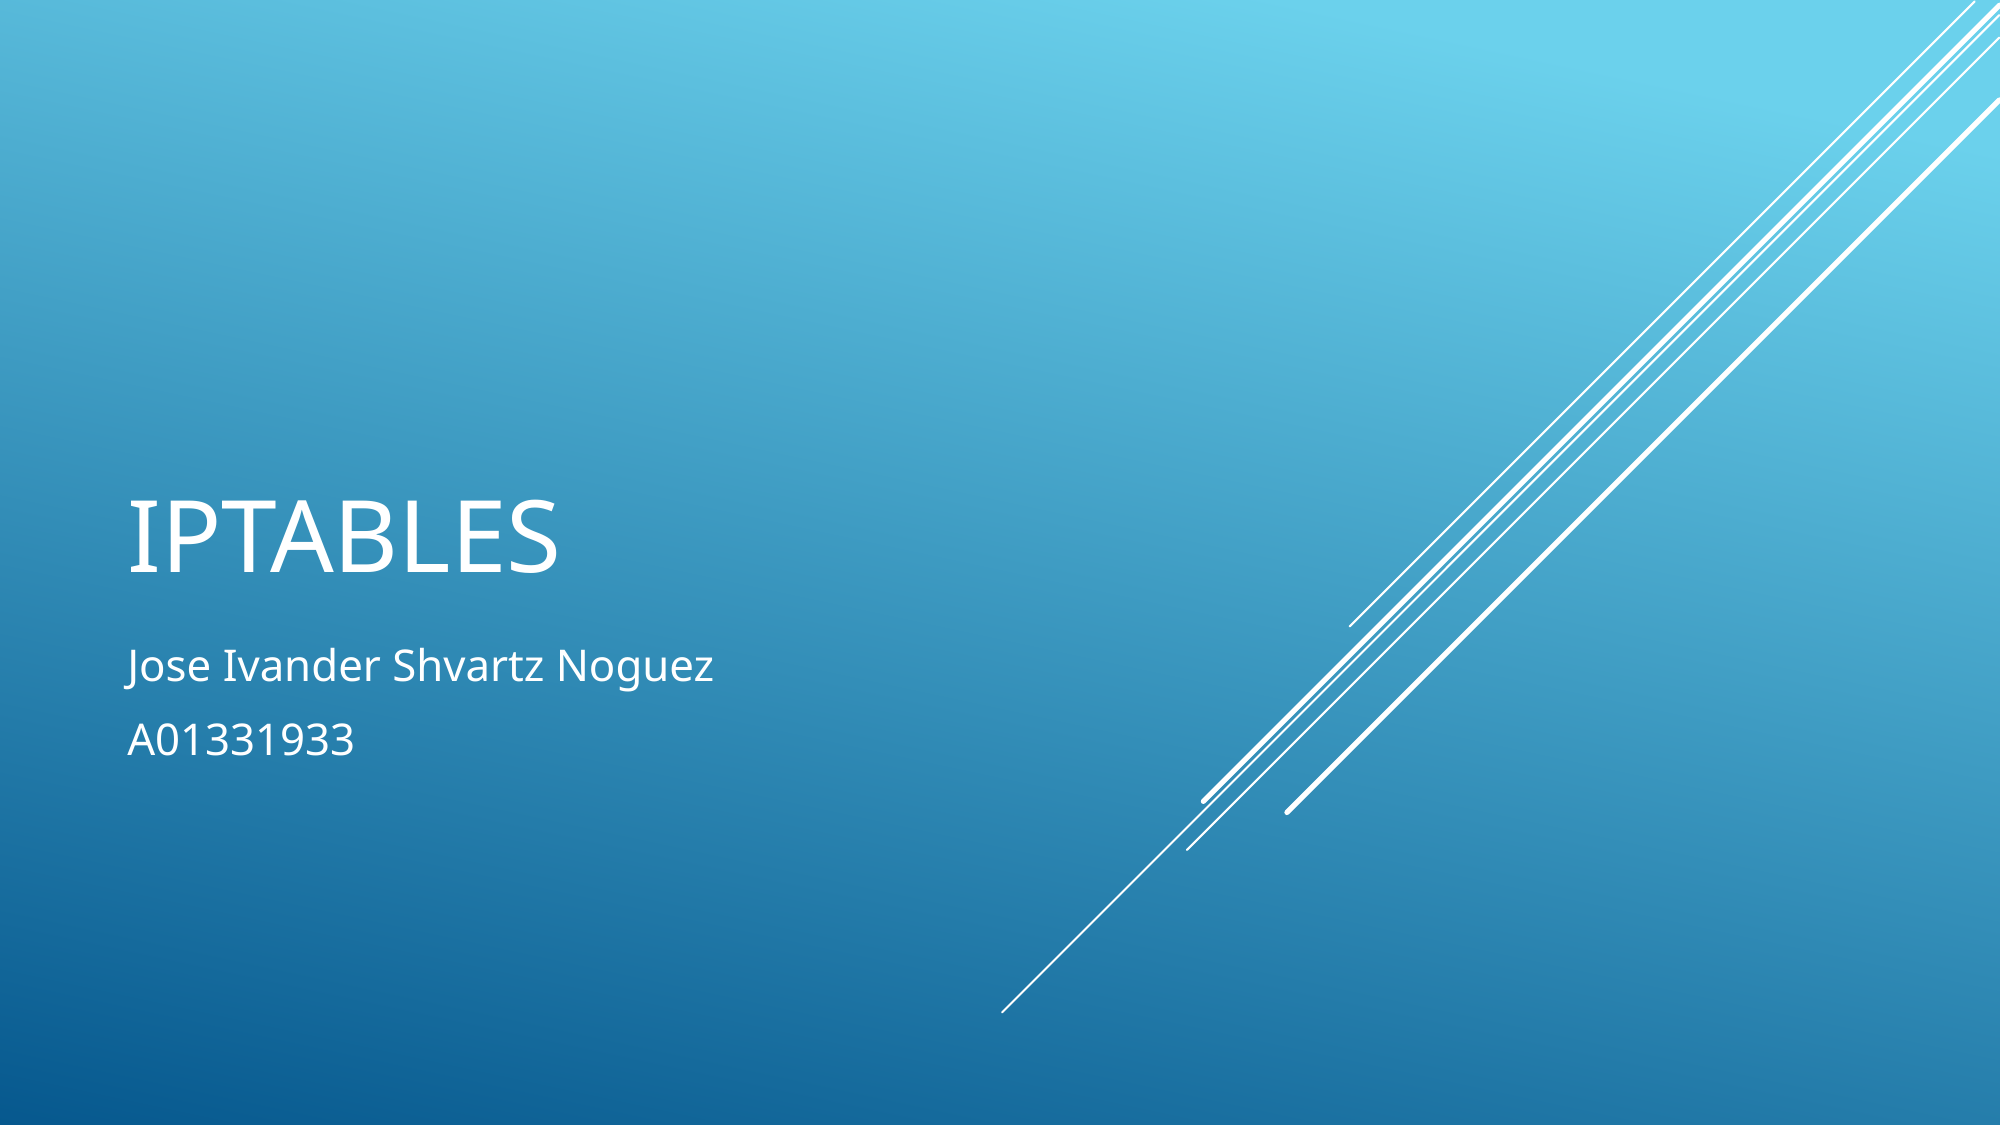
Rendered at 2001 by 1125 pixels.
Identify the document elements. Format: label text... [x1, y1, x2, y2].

subtitle Jose Ivander Shvartz Noguez A01331933 [112, 630, 1163, 950]
title IPTABLES [112, 112, 1425, 600]
